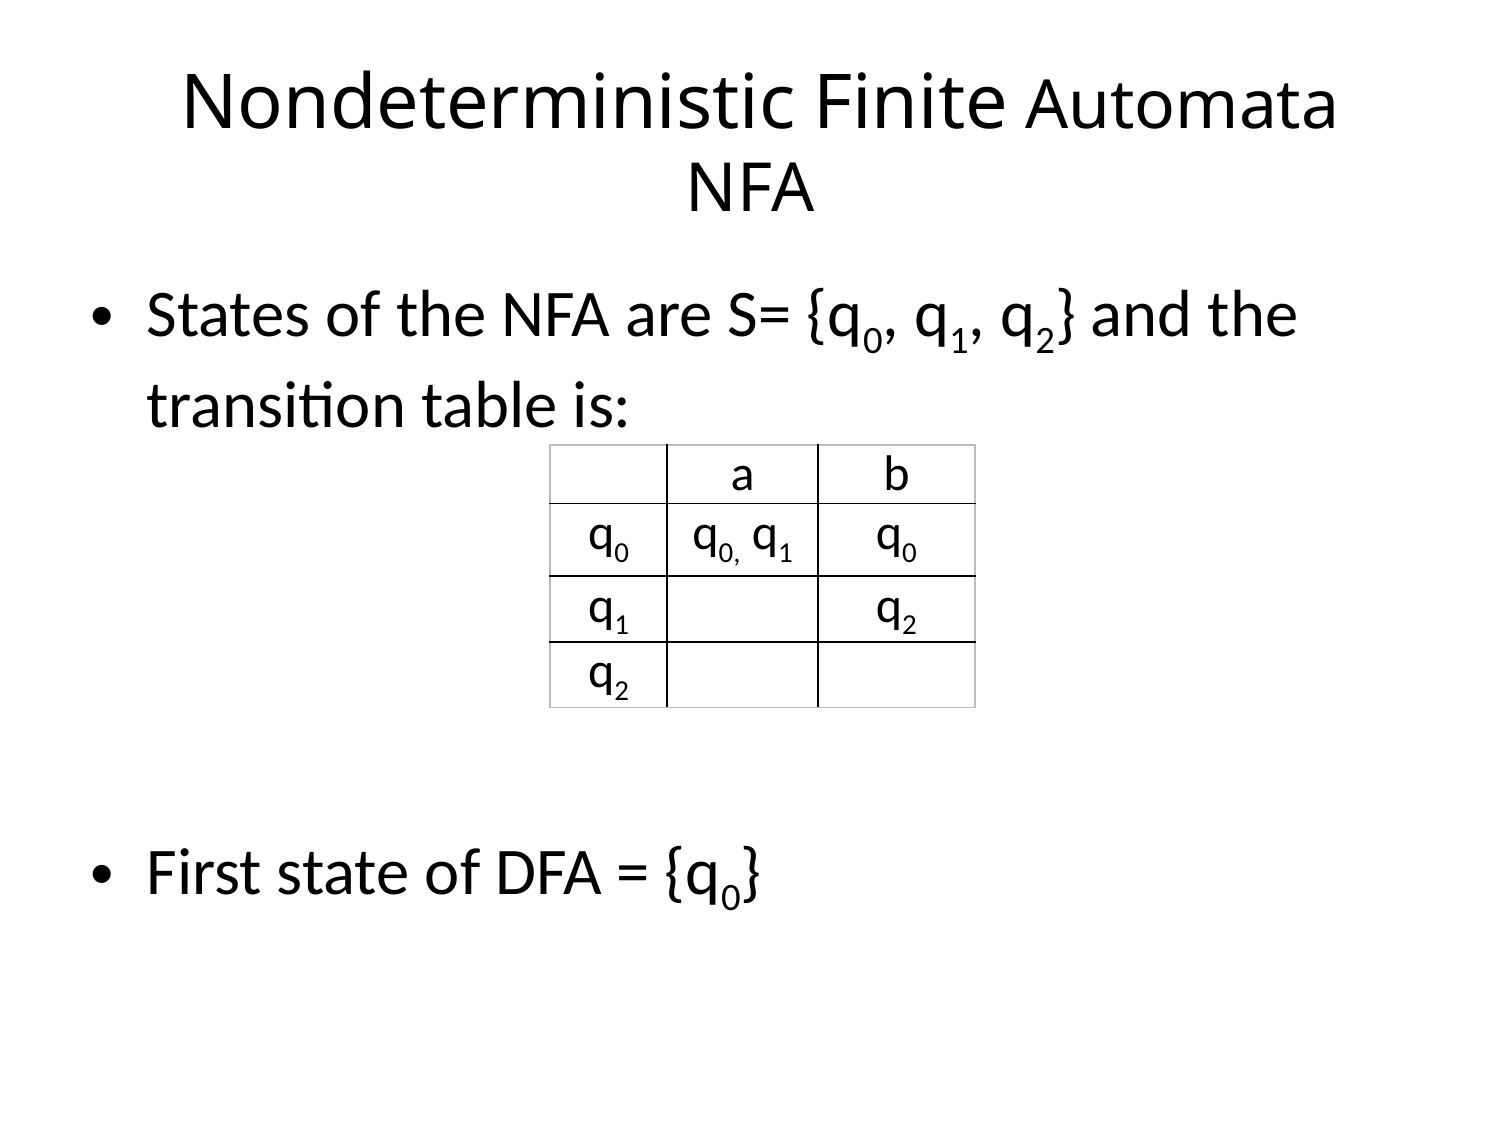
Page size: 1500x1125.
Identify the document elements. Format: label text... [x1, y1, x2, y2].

table_cell [668, 643, 817, 707]
table_header [551, 446, 666, 503]
table_cell q0 [551, 504, 666, 575]
table_header b [819, 446, 974, 503]
table_cell [819, 643, 974, 707]
list States of the NFA are S= {q0, q1, q2} and the transition table is: First state of DFA = {q0} [75, 262, 1425, 1005]
table_cell q2 [819, 577, 974, 641]
table_cell q0, q1 [668, 504, 817, 575]
table_cell q0 [819, 504, 974, 575]
table_header a [668, 446, 817, 503]
table_cell [668, 577, 817, 641]
table_cell q1 [551, 577, 666, 641]
title Nondeterministic Finite Automata NFA [75, 45, 1425, 233]
table_cell q2 [551, 643, 666, 707]
